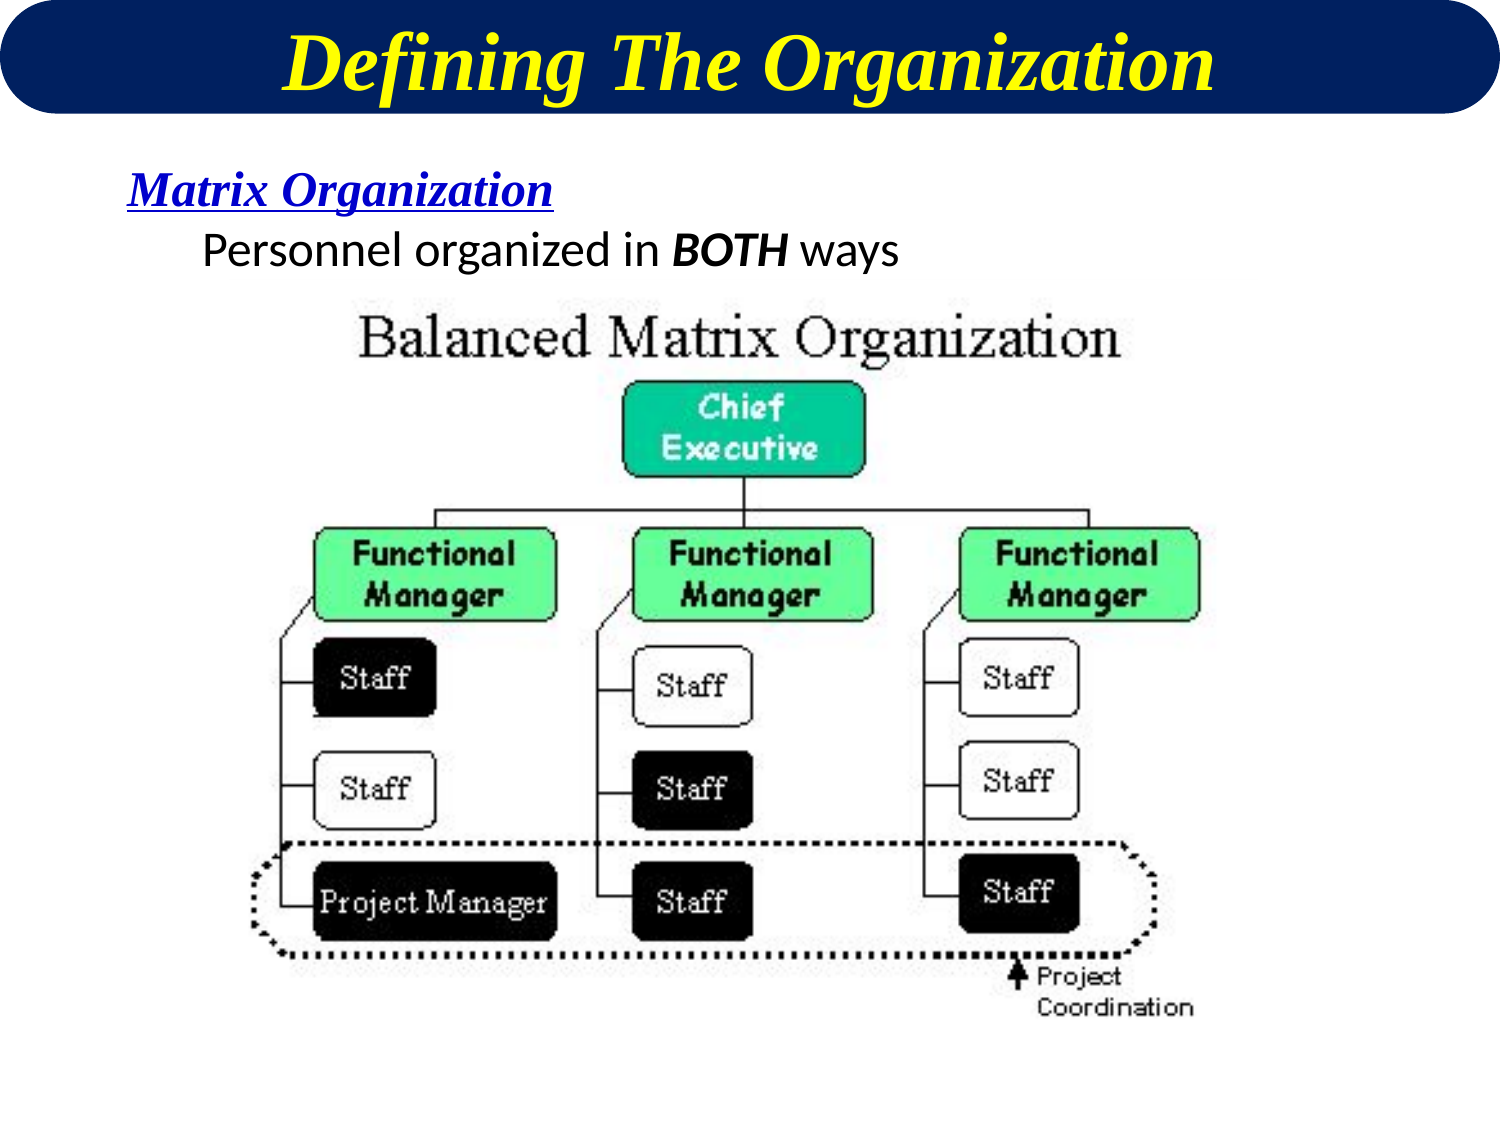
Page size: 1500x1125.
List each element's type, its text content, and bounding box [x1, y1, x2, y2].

text_box Matrix Organization Personnel organized in BOTH ways [112, 149, 1317, 304]
text_box Defining The Organization [0, 0, 1500, 114]
picture [229, 278, 1259, 1051]
